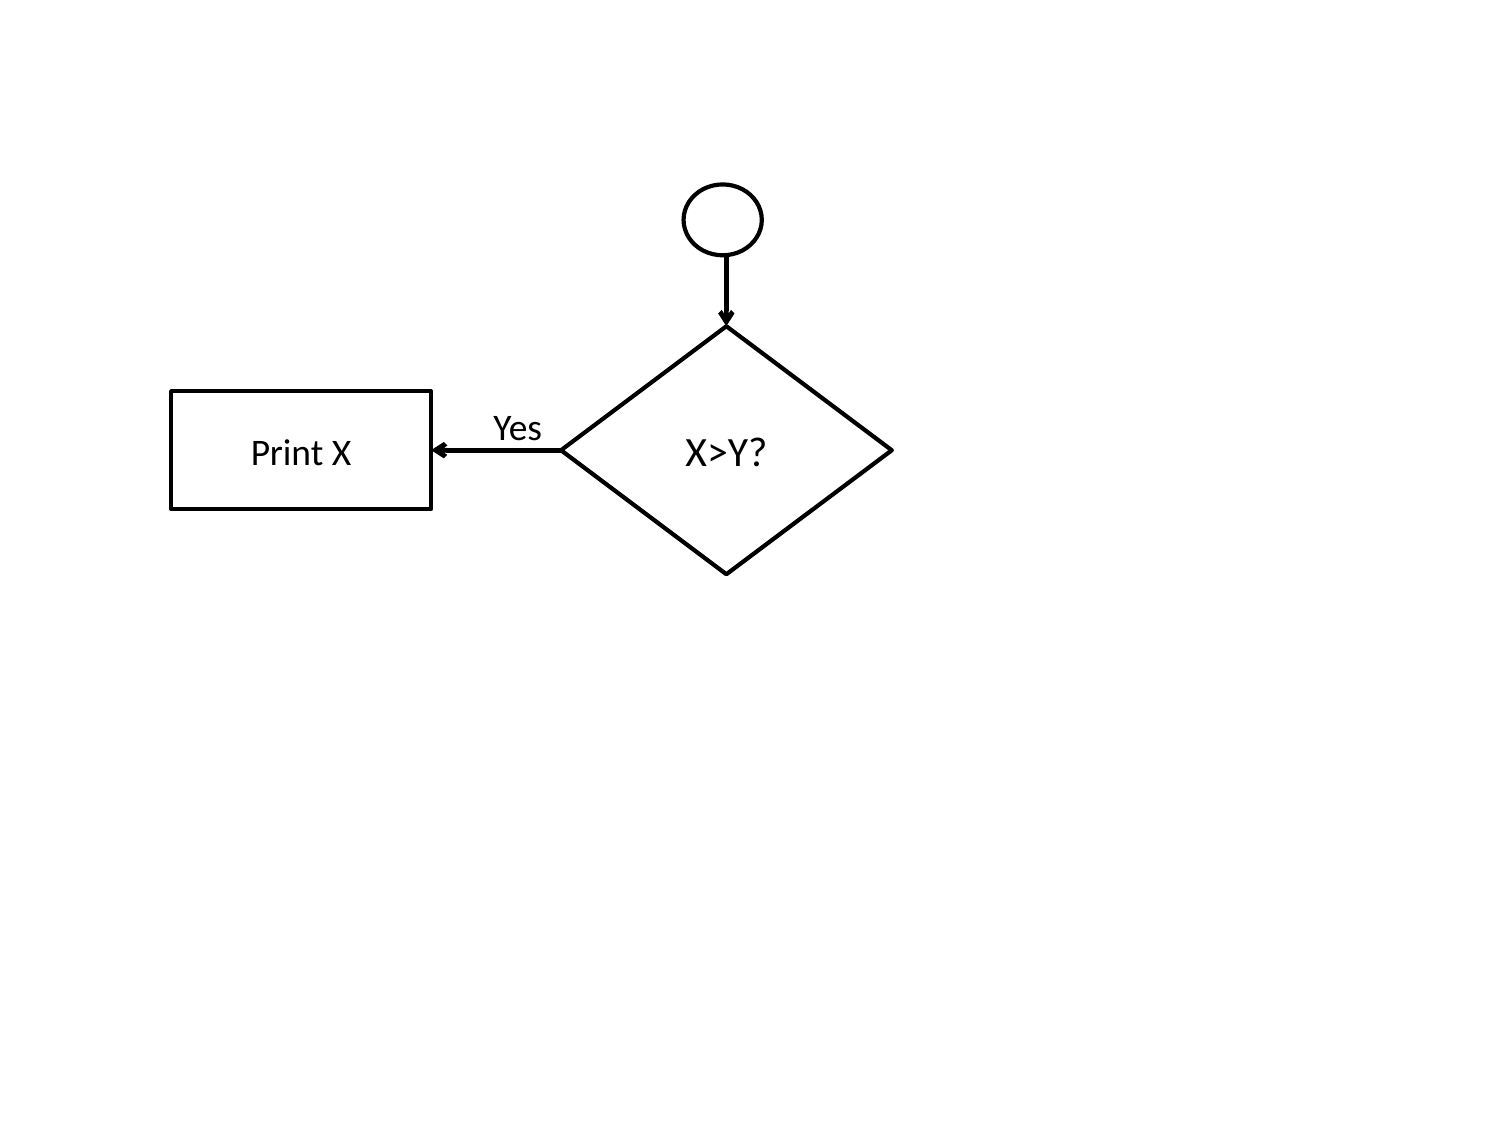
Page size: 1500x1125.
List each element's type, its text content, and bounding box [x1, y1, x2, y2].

text_box X>Y? [560, 326, 894, 576]
text_box Yes [478, 395, 558, 449]
text_box [681, 182, 764, 258]
text_box Print X [169, 389, 433, 511]
